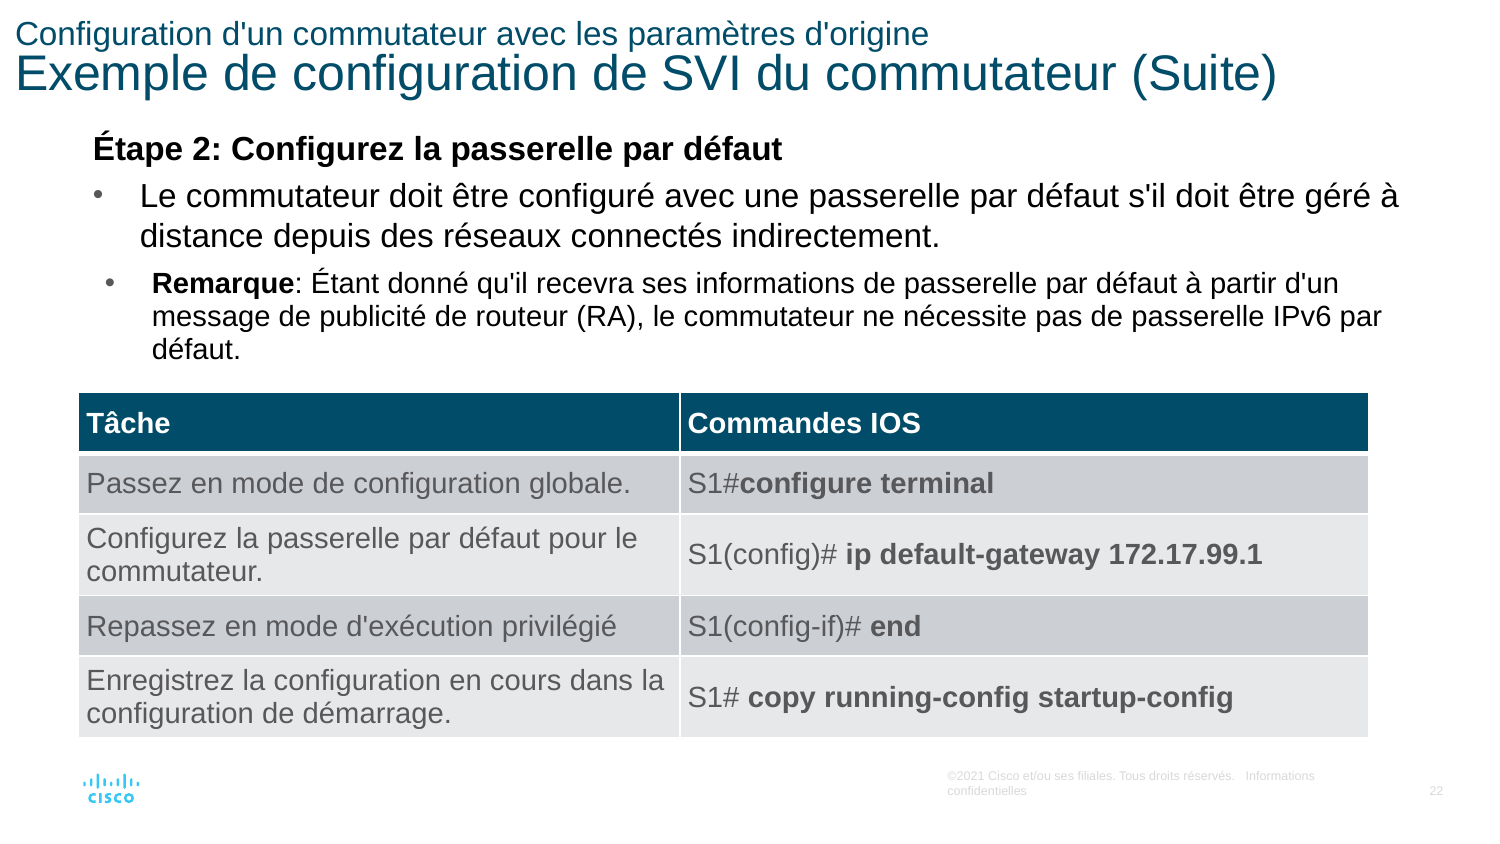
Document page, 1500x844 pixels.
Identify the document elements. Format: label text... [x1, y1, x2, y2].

table_header Commandes IOS [681, 393, 1368, 451]
table_cell S1#configure terminal [681, 456, 1368, 513]
table_cell S1# copy running-config startup-config [681, 657, 1368, 737]
table_cell Enregistrez la configuration en cours dans la configuration de démarrage. [79, 657, 679, 737]
list Étape 2: Configurez la passerelle par défaut Le commutateur doit être configuré avec une passerelle par défaut s'il doit être géré à distance depuis des réseaux connectés indirectement. Remarque: Étant donné qu'il recevra ses informations de passerelle par défaut à partir d'un message de publicité de routeur (RA), le commutateur ne nécessite pas de passerelle IPv6 par défaut. [77, 120, 1437, 363]
table_cell S1(config)# ip default-gateway 172.17.99.1 [681, 515, 1368, 595]
table_cell Repassez en mode d'exécution privilégié [79, 596, 679, 655]
table_cell Configurez la passerelle par défaut pour le commutateur. [79, 515, 679, 595]
table_cell S1(config-if)# end [681, 596, 1368, 655]
title Configuration d'un commutateur avec les paramètres d'origine Exemple de configuration de SVI du commutateur (Suite) [0, 0, 1369, 121]
table_header Tâche [79, 393, 679, 451]
table_cell Passez en mode de configuration globale. [79, 456, 679, 513]
